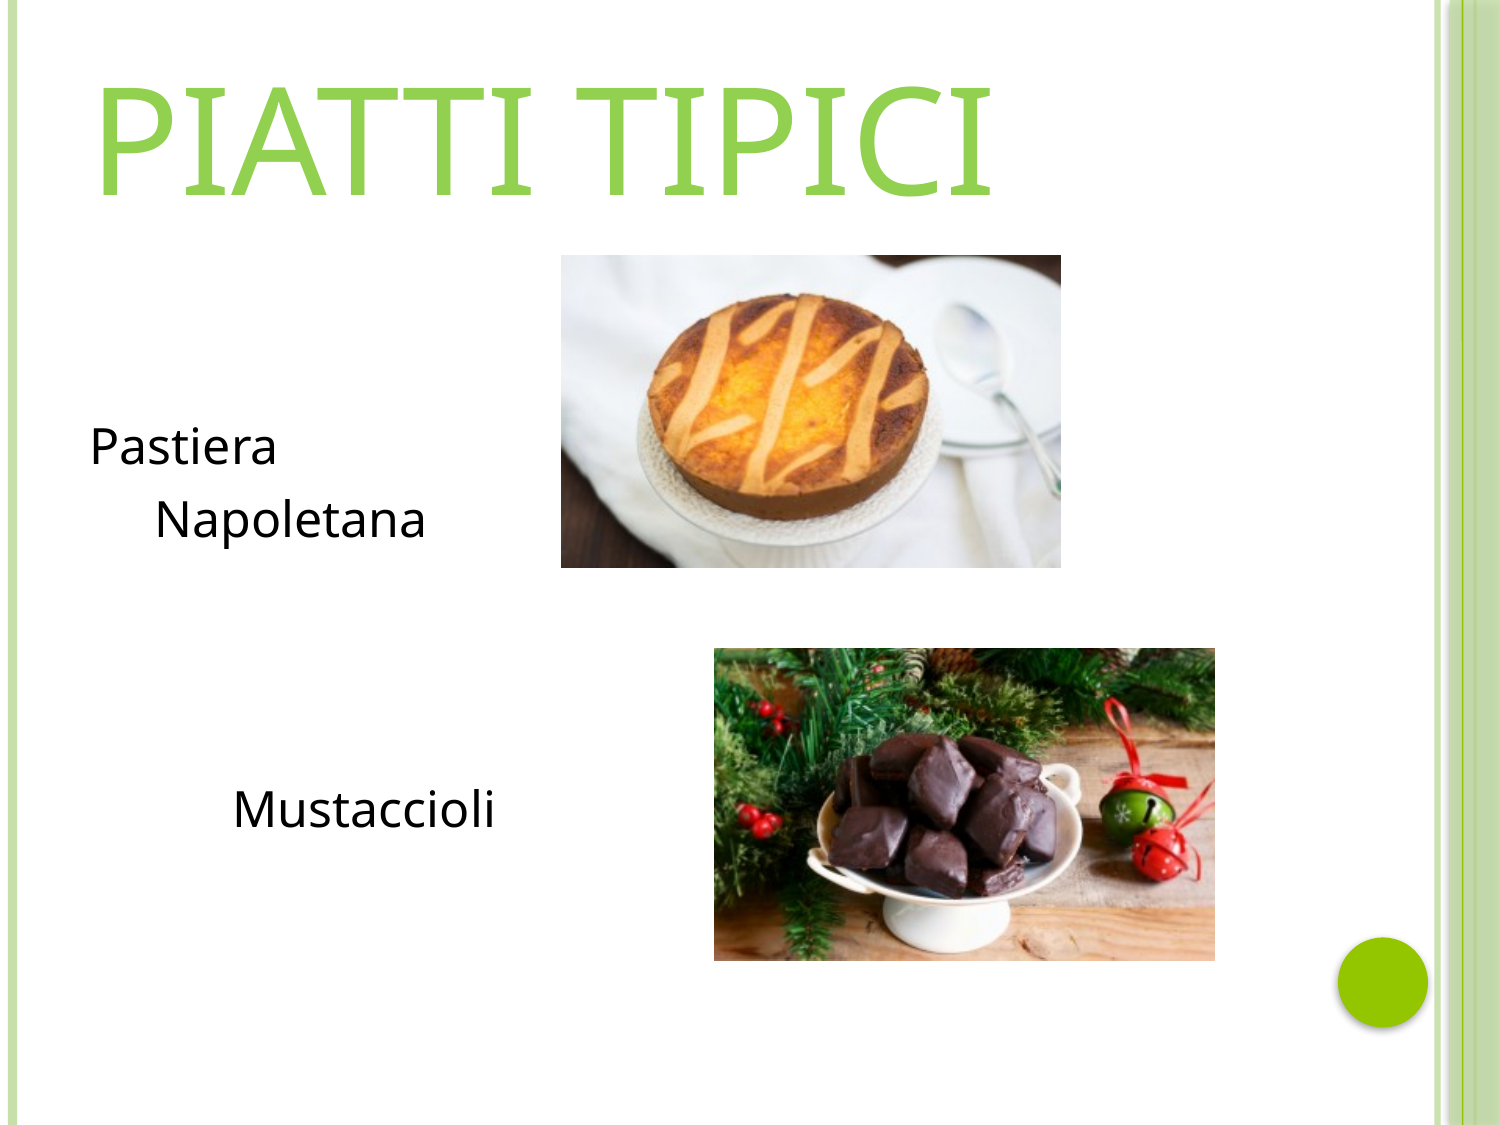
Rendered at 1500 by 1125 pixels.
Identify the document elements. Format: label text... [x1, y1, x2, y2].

picture [560, 254, 1062, 569]
picture [714, 647, 1216, 962]
title PIATTI TIPICI [75, 45, 1300, 233]
list Pastiera Napoletana Mustaccioli [75, 262, 1300, 1062]
